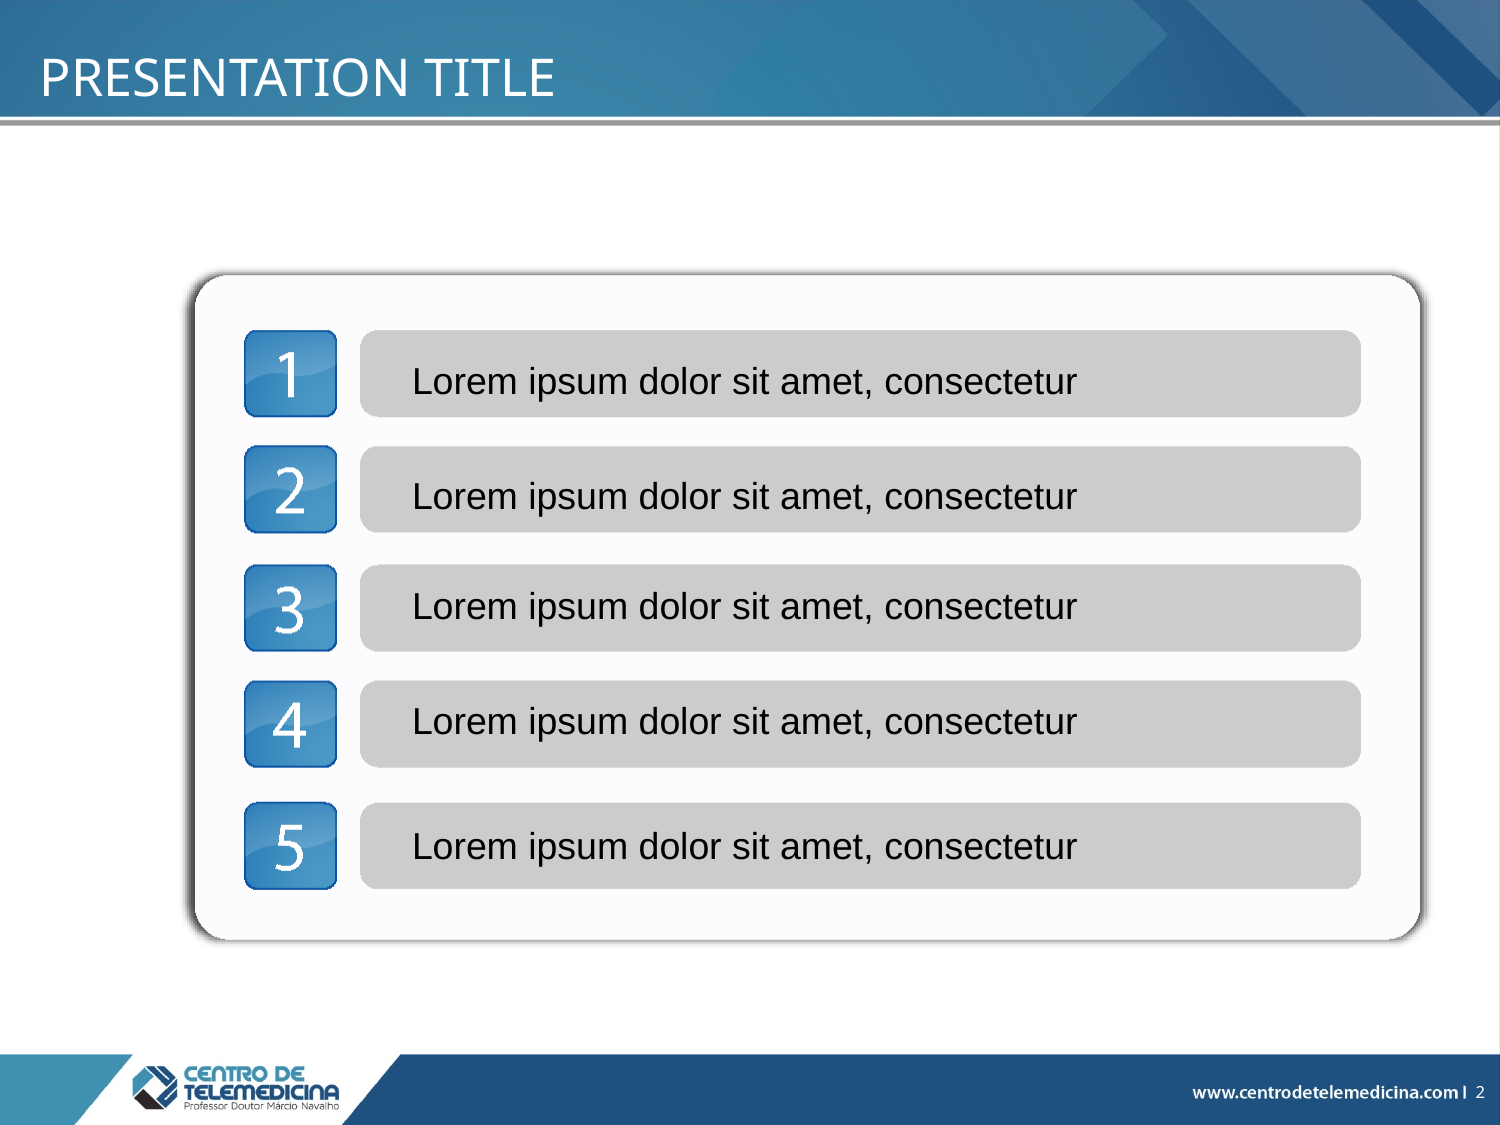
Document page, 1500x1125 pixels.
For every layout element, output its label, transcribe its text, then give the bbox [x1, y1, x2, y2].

title PRESENTATION TITLE [24, 37, 875, 130]
slide_number 2 [1449, 1074, 1500, 1113]
picture [0, 0, 1500, 1125]
